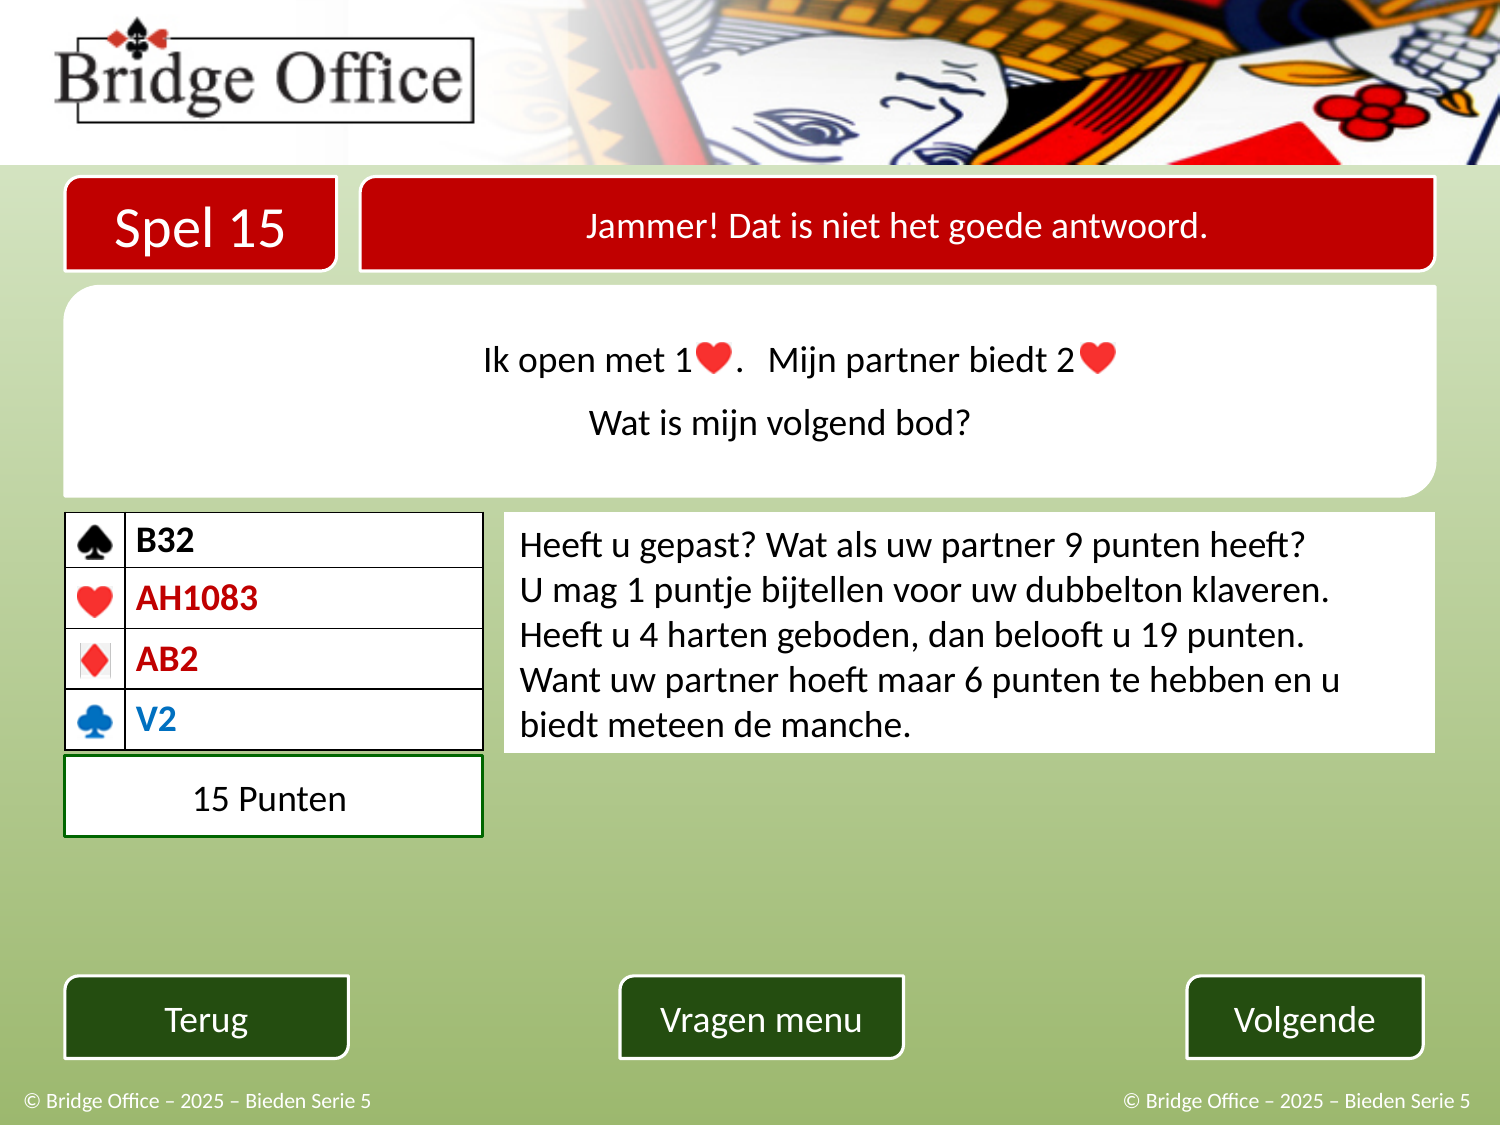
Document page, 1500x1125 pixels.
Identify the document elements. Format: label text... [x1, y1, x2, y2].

table_cell [66, 629, 124, 688]
text_box Jammer! Dat is niet het goede antwoord. [358, 179, 1437, 273]
text_box Volgende [1185, 974, 1425, 1061]
text_box Wat is mijn volgend bod? [573, 390, 995, 451]
picture [0, 0, 1500, 166]
text_box Mijn partner biedt 2 . [752, 327, 1151, 387]
picture [77, 643, 114, 679]
table_header [66, 513, 124, 567]
text_box Vragen menu [618, 974, 906, 1061]
picture [1079, 342, 1116, 374]
text_box Heeft u gepast? Wat als uw partner 9 punten heeft? U mag 1 puntje bijtellen voor uw dubbelton klaveren. Heeft u 4 harten geboden, dan belooft u 19 punten. Want uw partner hoeft maar 6 punten te hebben en u biedt meteen de manche. [504, 512, 1435, 753]
text_box Ik open met 1 . [468, 327, 845, 388]
text_box © Bridge Office – 2025 – Bieden Serie 5 [1107, 1079, 1500, 1121]
text_box © Bridge Office – 2025 – Bieden Serie 5 [8, 1079, 393, 1121]
table_cell [66, 690, 124, 749]
table_header B32 [126, 513, 482, 567]
table_cell AH1083 [126, 568, 482, 628]
table_cell AB2 [126, 629, 482, 688]
table_cell V2 [126, 690, 482, 749]
table_cell [66, 568, 124, 628]
picture [77, 585, 114, 618]
text_box Spel 15 [63, 179, 339, 273]
text_box Terug [63, 974, 350, 1061]
picture [77, 703, 114, 740]
text_box [63, 284, 1437, 498]
picture [77, 524, 114, 561]
picture [696, 342, 733, 374]
text_box 15 Punten [63, 754, 484, 838]
